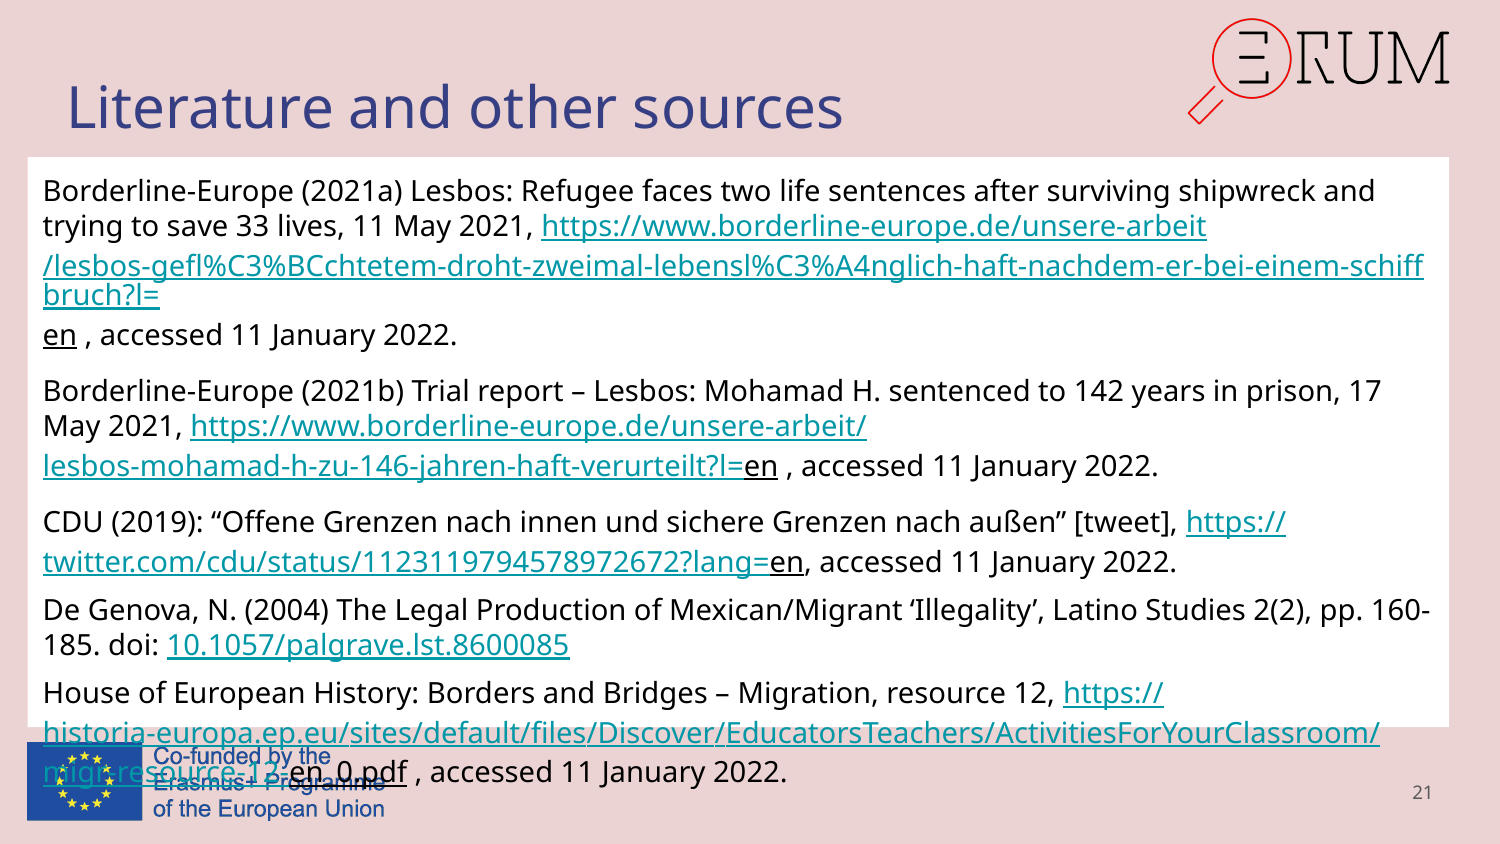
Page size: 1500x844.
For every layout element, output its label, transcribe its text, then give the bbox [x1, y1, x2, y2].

picture [27, 742, 385, 821]
picture [1136, 0, 1500, 137]
slide_number 21 [1358, 761, 1449, 826]
title Literature and other sources [51, 55, 1168, 150]
list Borderline-Europe (2021a) Lesbos: Refugee faces two life sentences after surviving shipwreck and trying to save 33 lives, 11 May 2021, https://www.borderline-europe.de/unsere-arbeit/lesbos-gefl%C3%BCchtetem-droht-zweimal-lebensl%C3%A4nglich-haft-nachdem-er-bei-einem-schiffbruch?l=en , accessed 11 January 2022. Borderline-Europe (2021b) Trial report – Lesbos: Mohamad H. sentenced to 142 years in prison, 17 May 2021, https://www.borderline-europe.de/unsere-arbeit/lesbos-mohamad-h-zu-146-jahren-haft-verurteilt?l=en , accessed 11 January 2022. CDU (2019): “Offene Grenzen nach innen und sichere Grenzen nach außen” [tweet], https://twitter.com/cdu/status/1123119794578972672?lang=en, accessed 11 January 2022. De Genova, N. (2004) The Legal Production of Mexican/Migrant ‘Illegality’, Latino Studies 2(2), pp. 160-185. doi: 10.1057/palgrave.lst.8600085 House of European History: Borders and Bridges – Migration, resource 12, https://historia-europa.ep.eu/sites/default/files/Discover/EducatorsTeachers/ActivitiesForYourClassroom/migr-resource-12-en_0.pdf , accessed 11 January 2022. [27, 157, 1449, 728]
